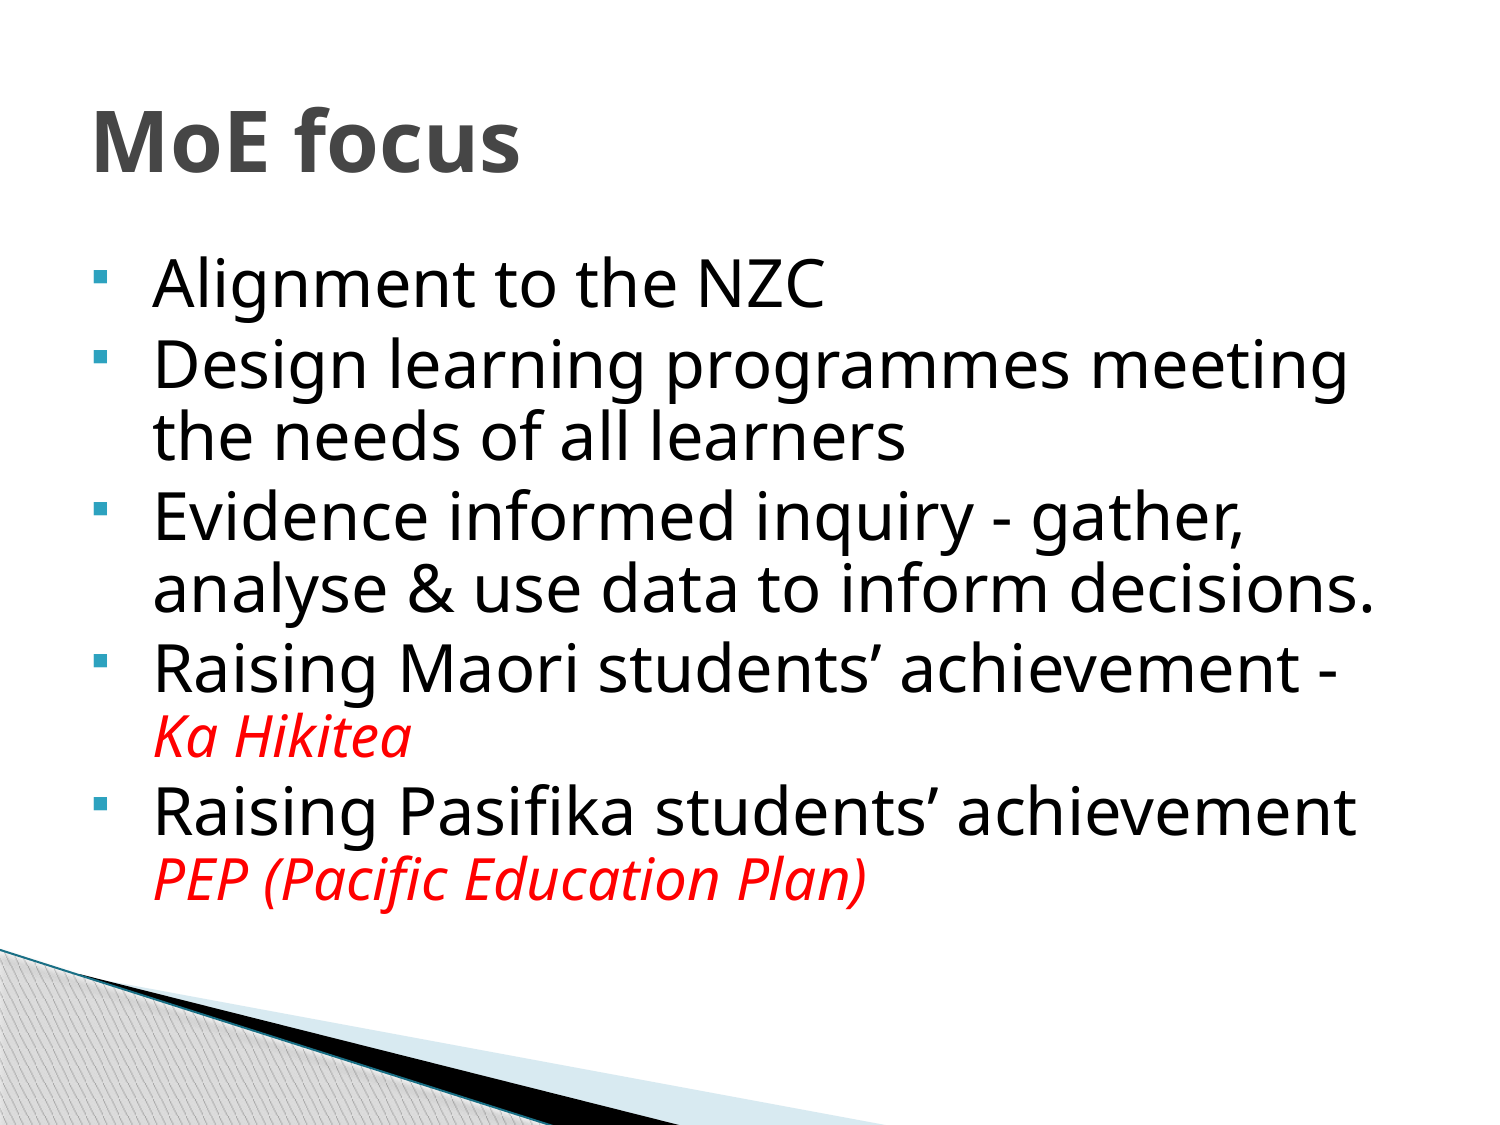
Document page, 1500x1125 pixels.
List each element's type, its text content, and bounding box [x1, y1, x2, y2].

list Alignment to the NZC Design learning programmes meeting the needs of all learners Evidence informed inquiry - gather, analyse & use data to inform decisions. Raising Maori students’ achievement - Ka Hikitea Raising Pasifika students’ achievement PEP (Pacific Education Plan) [74, 242, 1426, 986]
title MoE focus [75, 45, 1425, 233]
